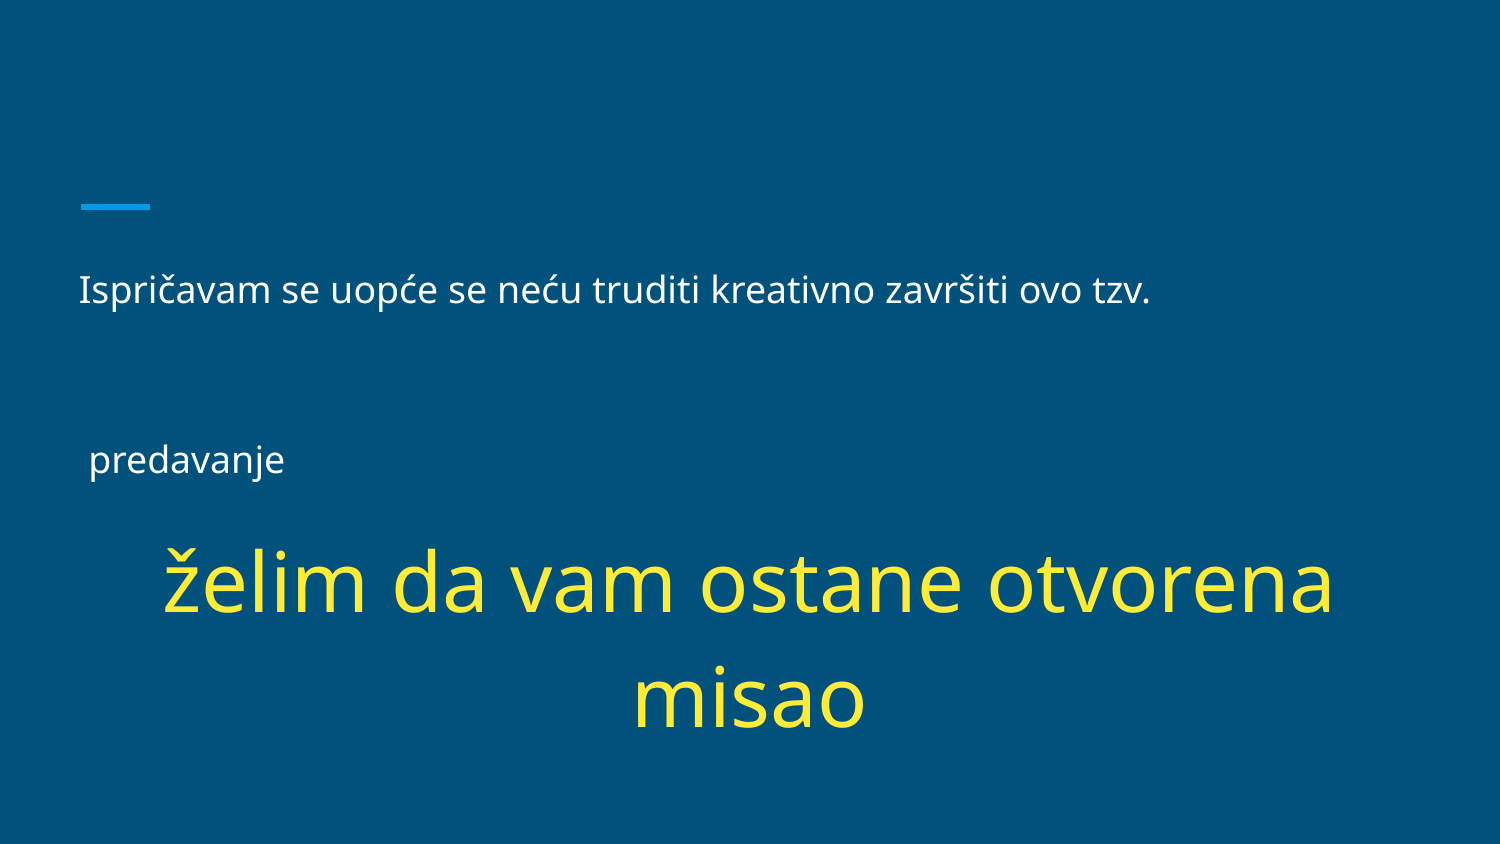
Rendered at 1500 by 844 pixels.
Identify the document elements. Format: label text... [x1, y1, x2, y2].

list Ispričavam se uopće se neću truditi kreativno završiti ovo tzv. predavanje želim da vam ostane otvorena misao [63, 244, 1437, 750]
